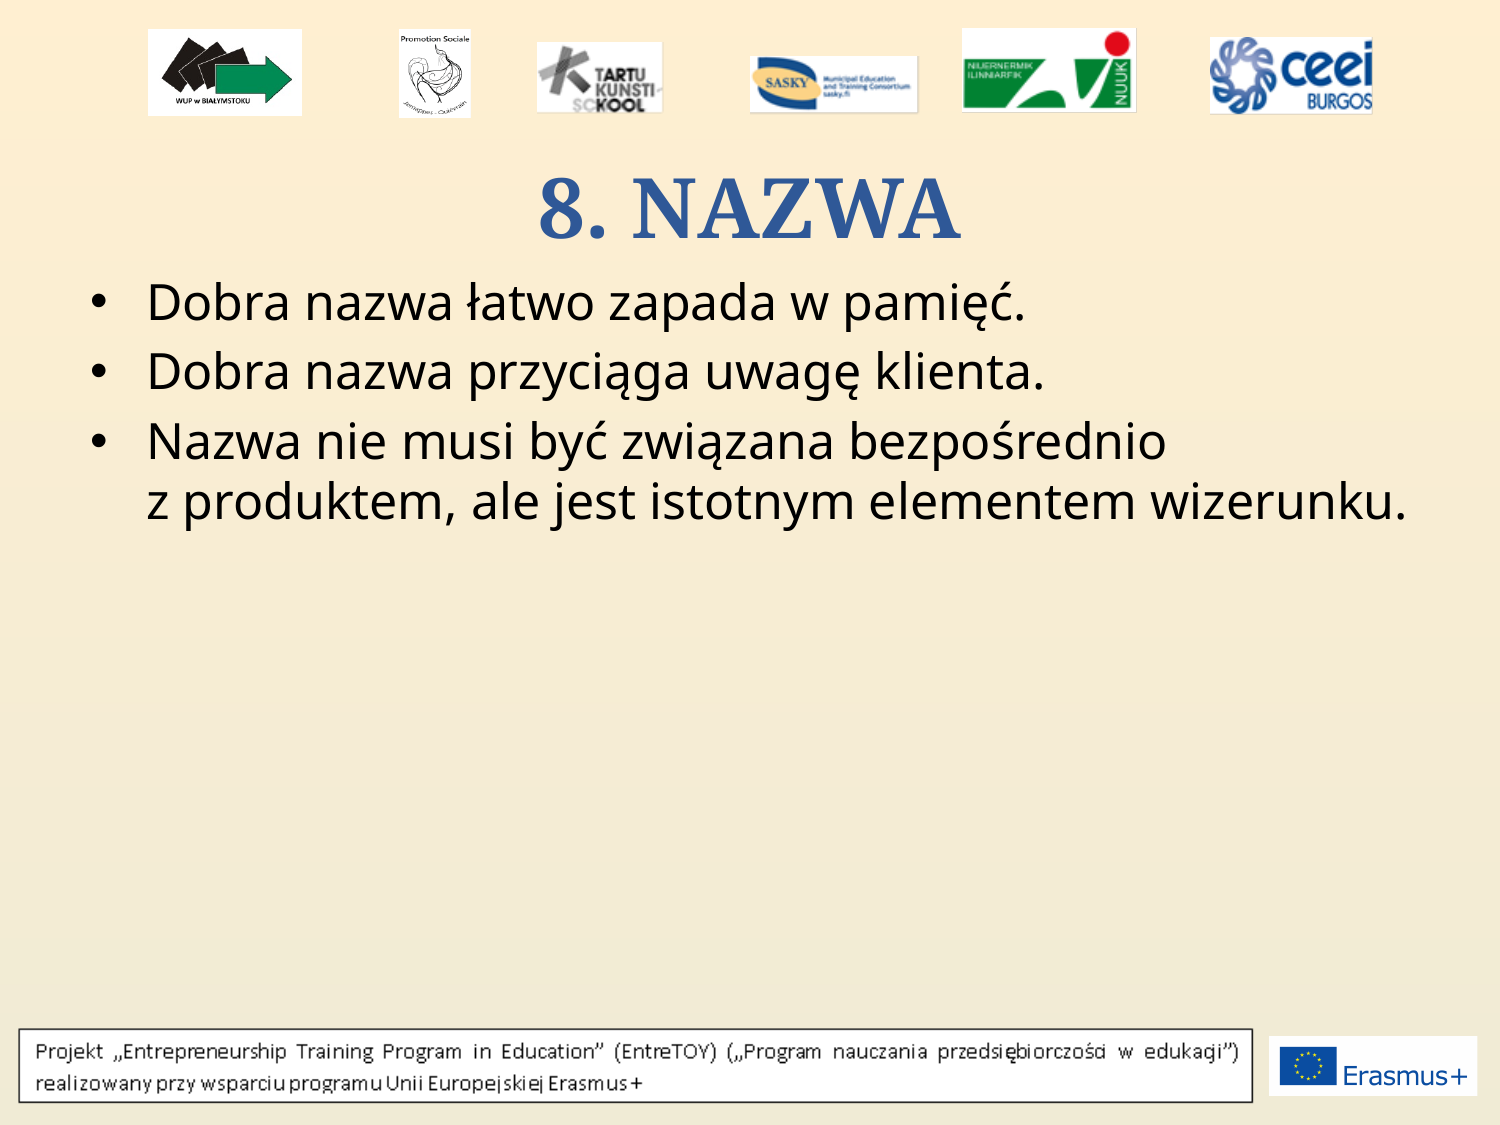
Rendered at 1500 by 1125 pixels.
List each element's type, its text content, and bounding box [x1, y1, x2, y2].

picture [537, 42, 668, 118]
list Dobra nazwa łatwo zapada w pamięć. Dobra nazwa przyciąga uwagę klienta. Nazwa nie musi być związana bezpośrednio z produktem, ale jest istotnym elementem wizerunku. [75, 262, 1425, 1005]
picture [1210, 37, 1374, 116]
picture [962, 28, 1140, 116]
picture [750, 56, 921, 116]
title 8. NAZWA [75, 125, 1425, 262]
picture [399, 29, 471, 118]
picture [148, 29, 302, 116]
picture [17, 1027, 1255, 1105]
